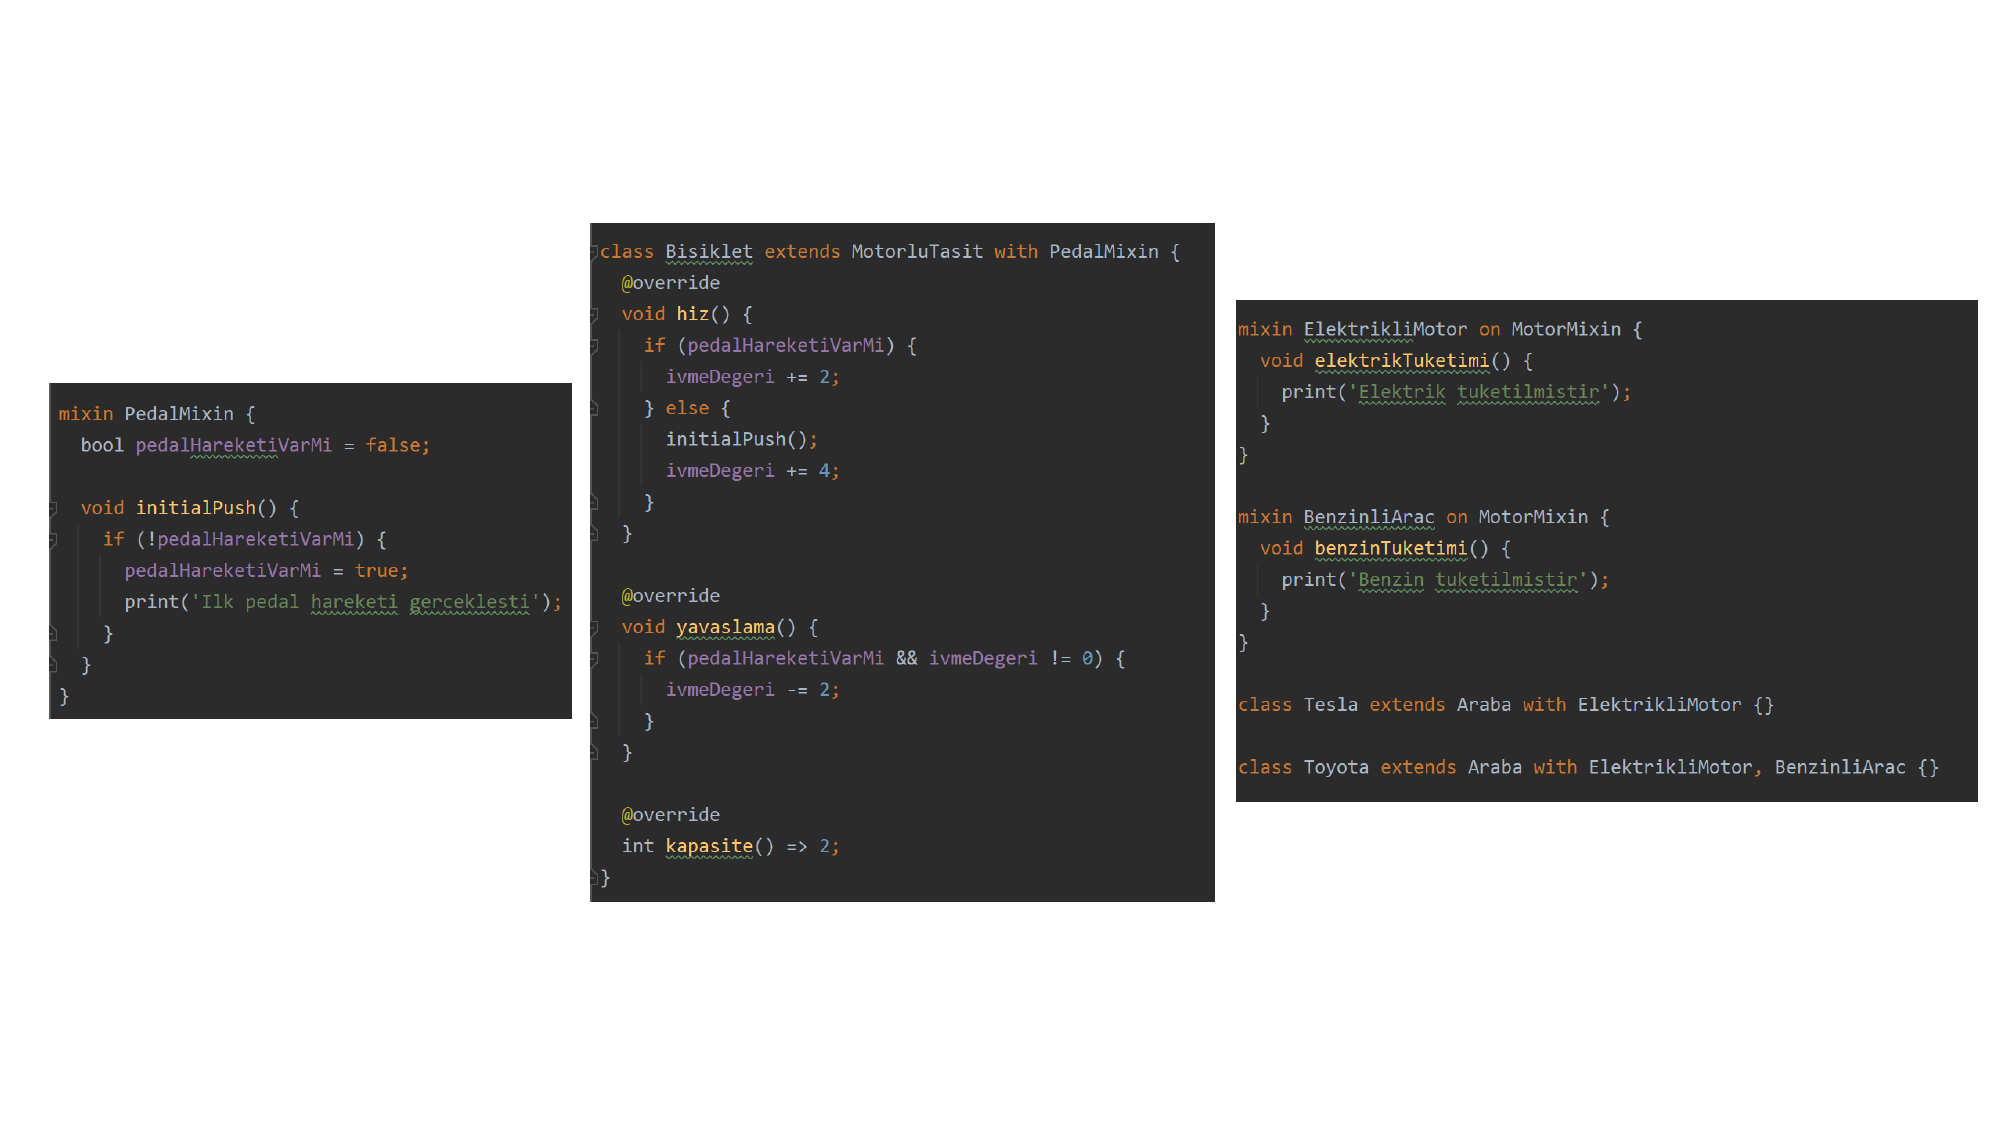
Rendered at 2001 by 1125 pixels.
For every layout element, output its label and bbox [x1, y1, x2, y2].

picture [1236, 300, 1978, 802]
picture [590, 223, 1215, 902]
picture [49, 383, 572, 719]
